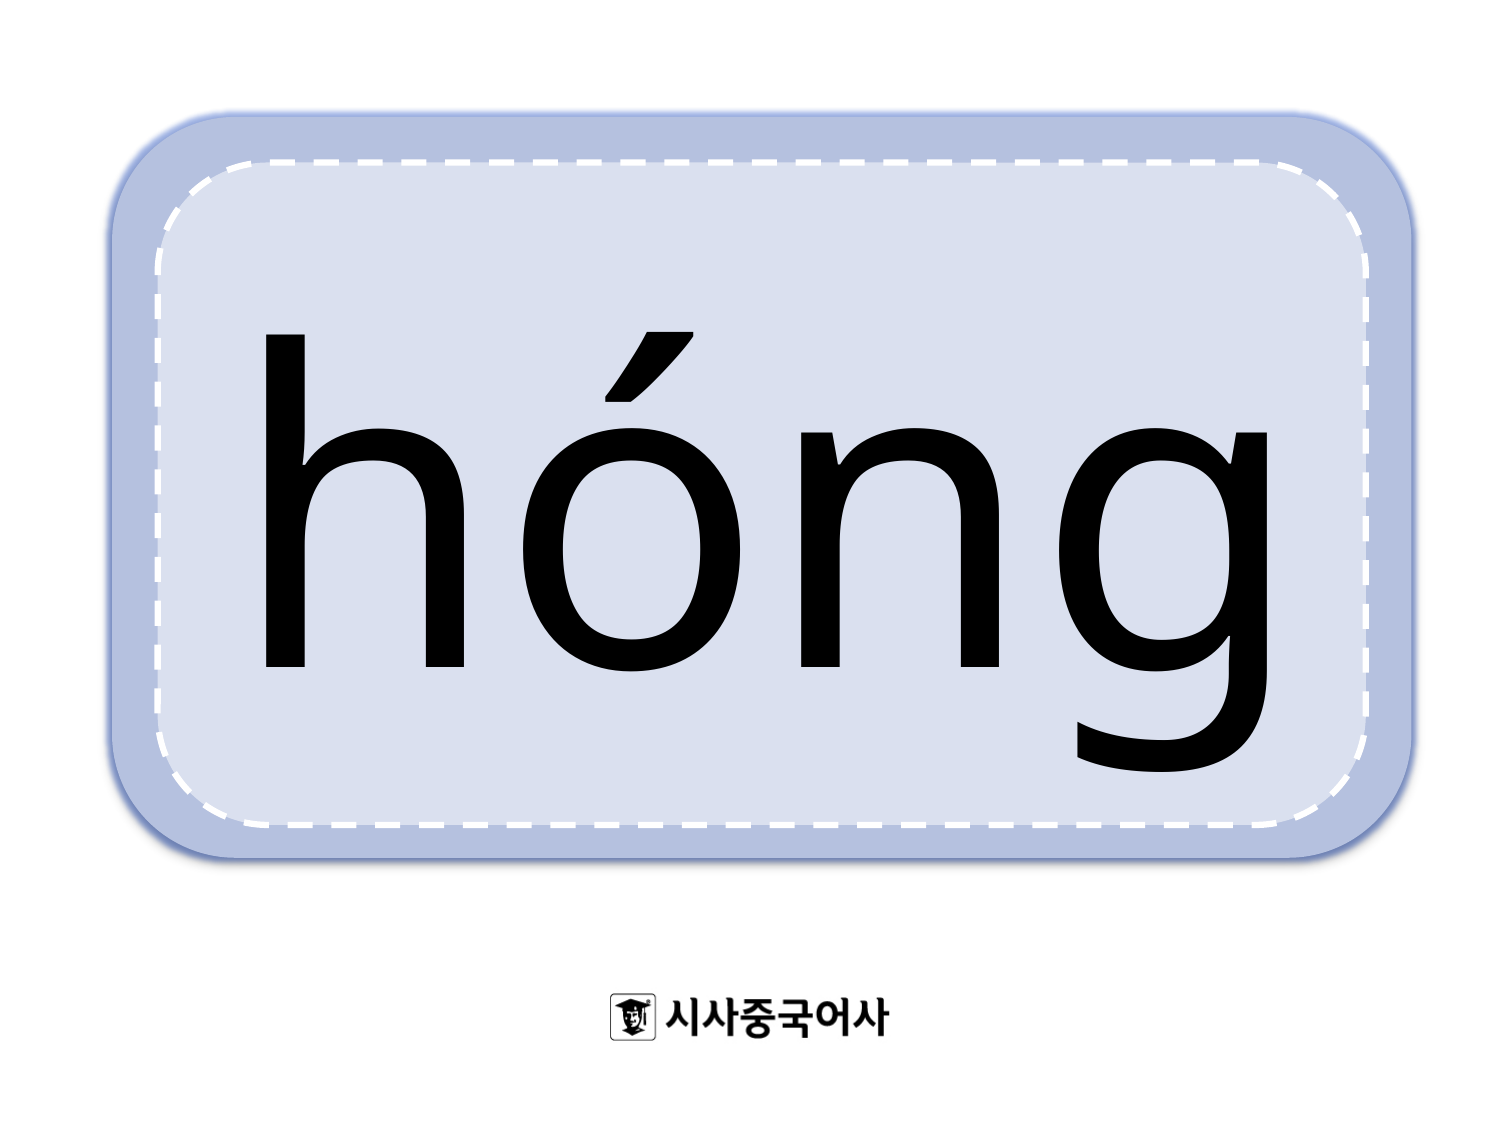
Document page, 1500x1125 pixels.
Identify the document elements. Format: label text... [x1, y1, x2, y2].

text_box hóng [162, 160, 1371, 824]
picture [602, 987, 898, 1047]
